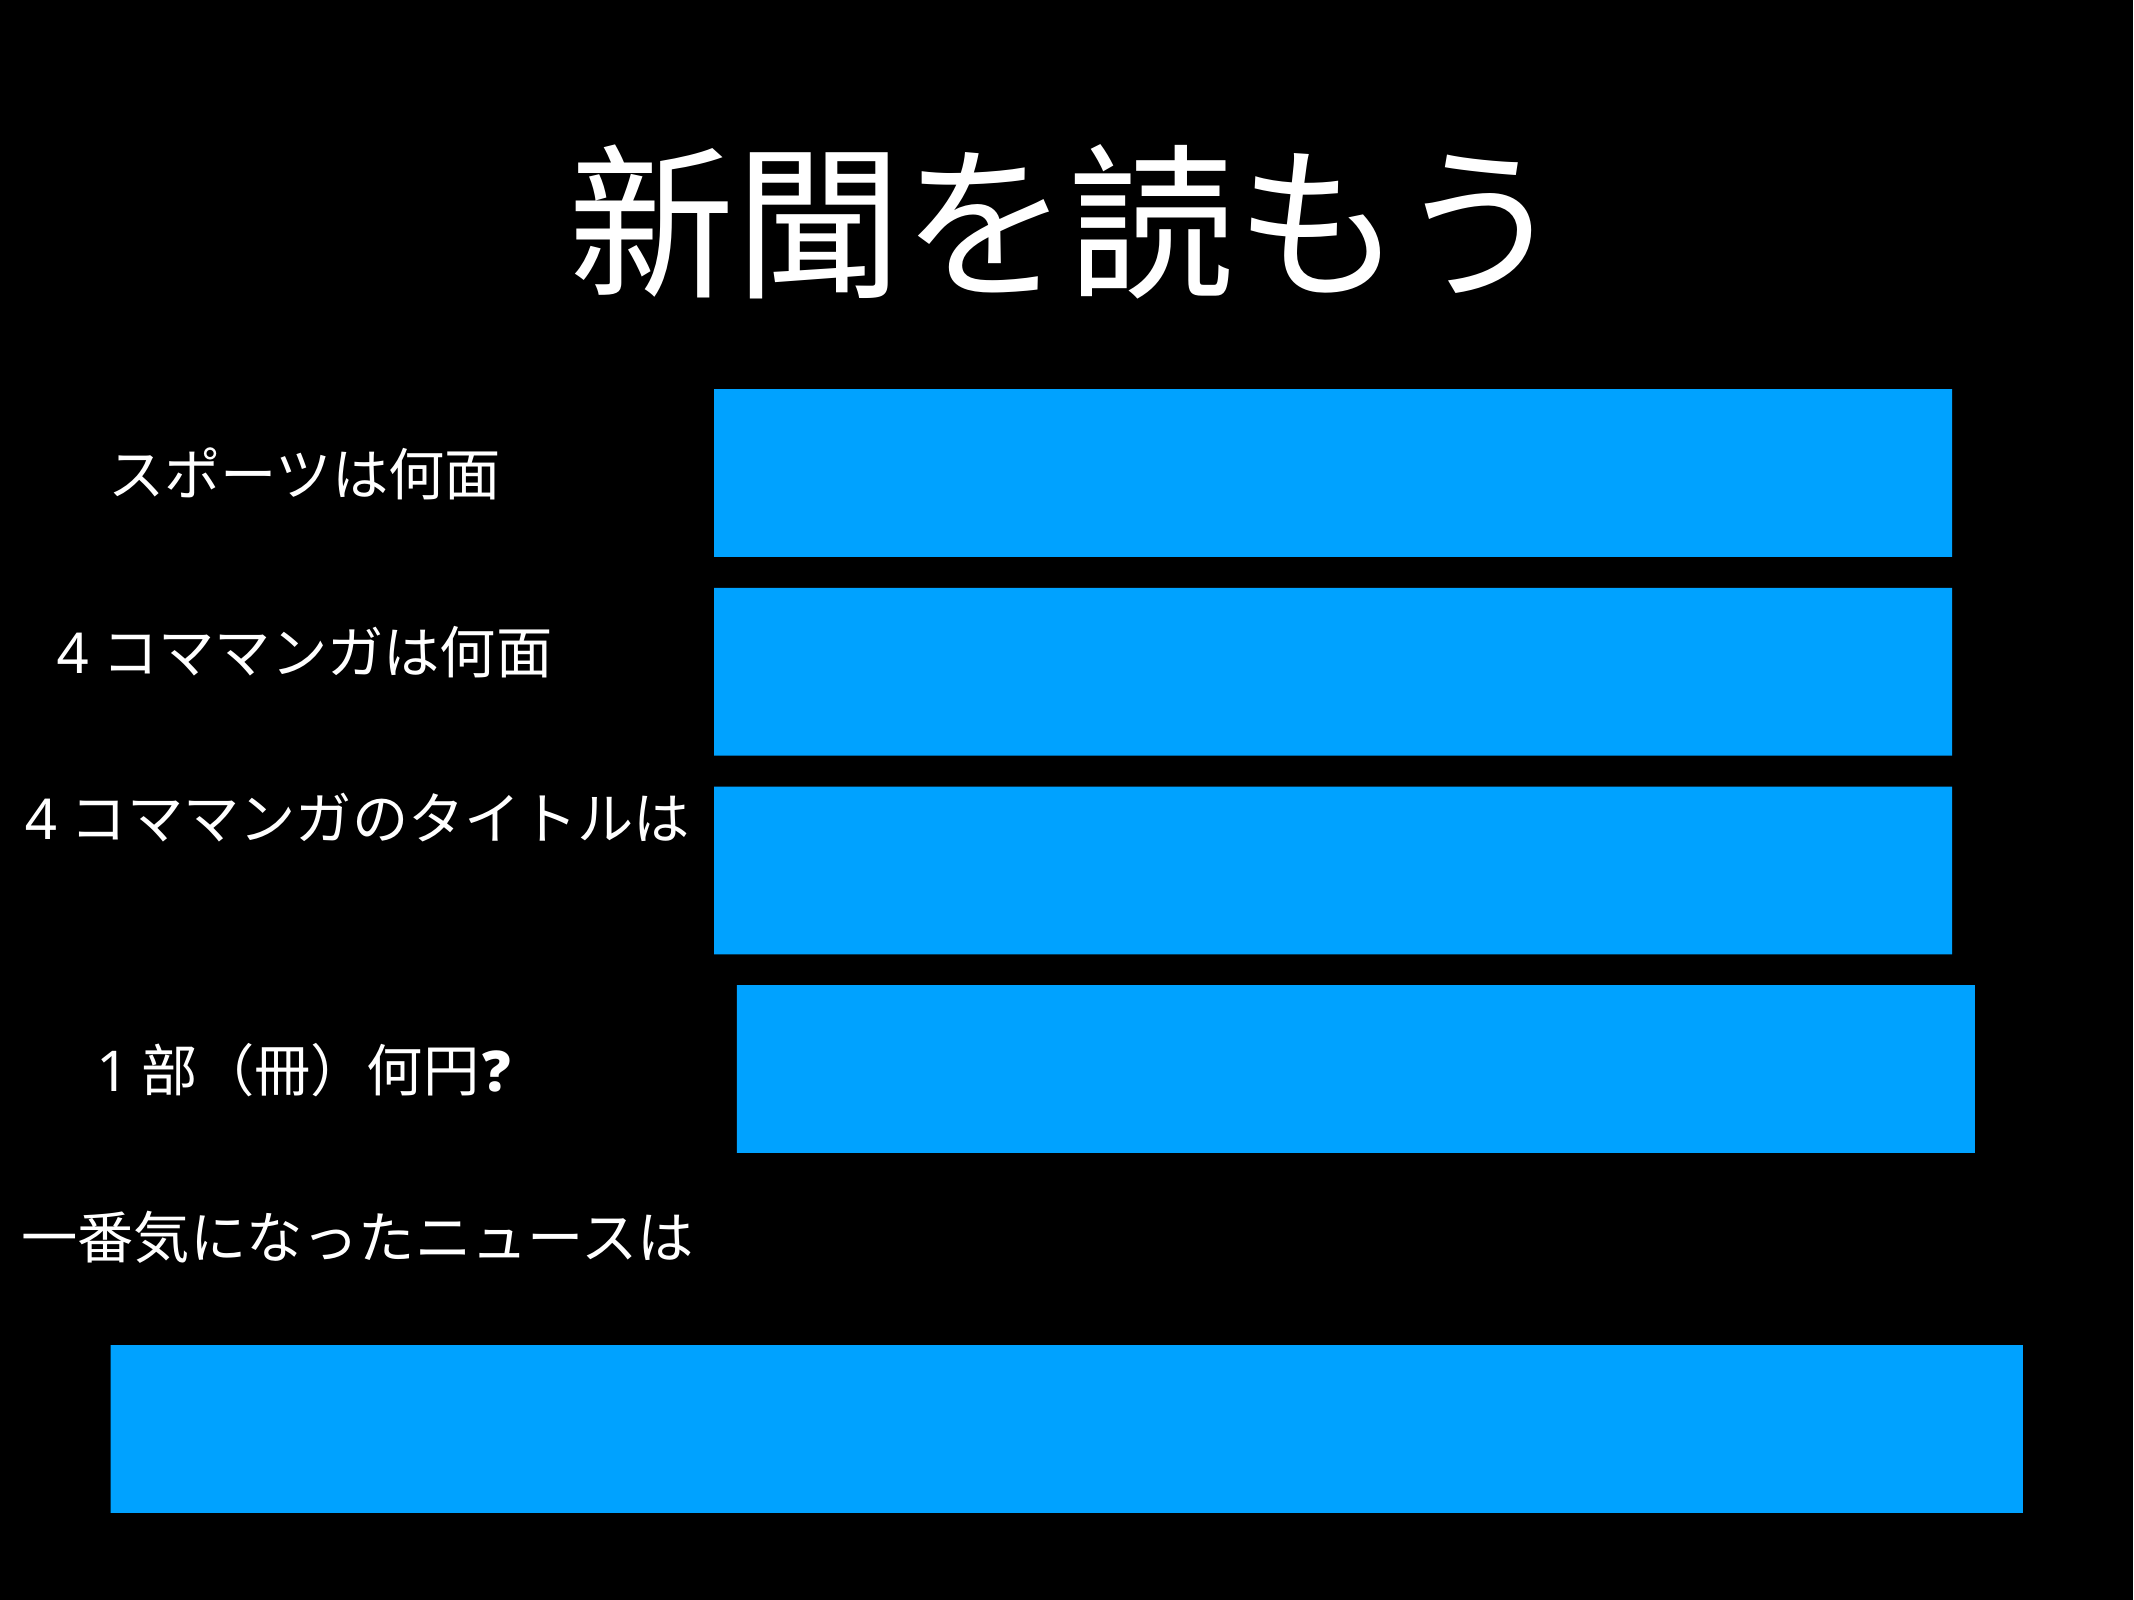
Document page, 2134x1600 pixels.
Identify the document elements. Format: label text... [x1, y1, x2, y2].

text_box [714, 587, 1953, 756]
text_box [736, 985, 1975, 1153]
text_box 4コママンガは何面 [48, 609, 561, 694]
text_box 1部（冊）何円❓ [87, 1027, 522, 1112]
text_box [714, 786, 1953, 955]
text_box [110, 1345, 2023, 1513]
text_box 一番気になったニュースは [12, 1193, 702, 1278]
title 新聞を読もう [155, 41, 1978, 397]
text_box [714, 389, 1953, 557]
text_box 4コママンガのタイトルは [16, 774, 698, 859]
text_box スポーツは何面 [99, 430, 510, 515]
